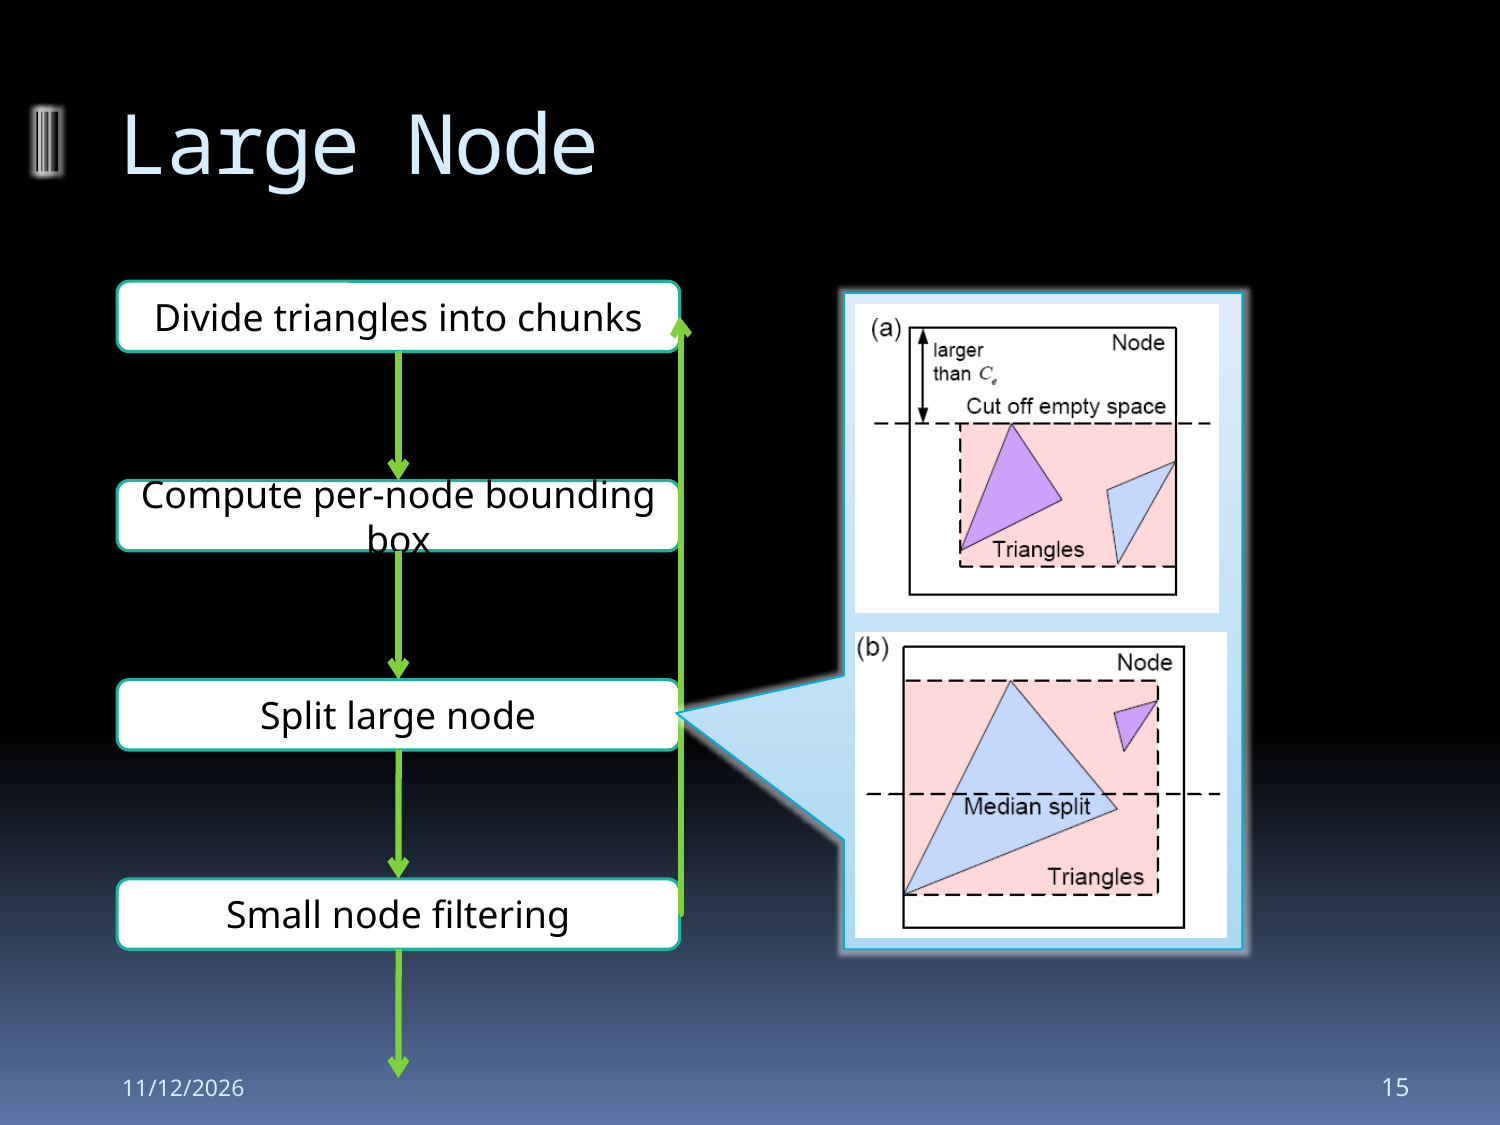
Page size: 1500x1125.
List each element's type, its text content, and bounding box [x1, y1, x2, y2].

slide_number 15 [1366, 1052, 1442, 1113]
text_box Divide triangles into chunks [115, 279, 682, 354]
title Large Node [103, 83, 1379, 234]
text_box Small node filtering [115, 877, 682, 951]
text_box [843, 292, 1243, 950]
text_box Split large node [115, 678, 670, 752]
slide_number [107, 1052, 457, 1113]
text_box Compute per-node bounding box [115, 478, 670, 553]
